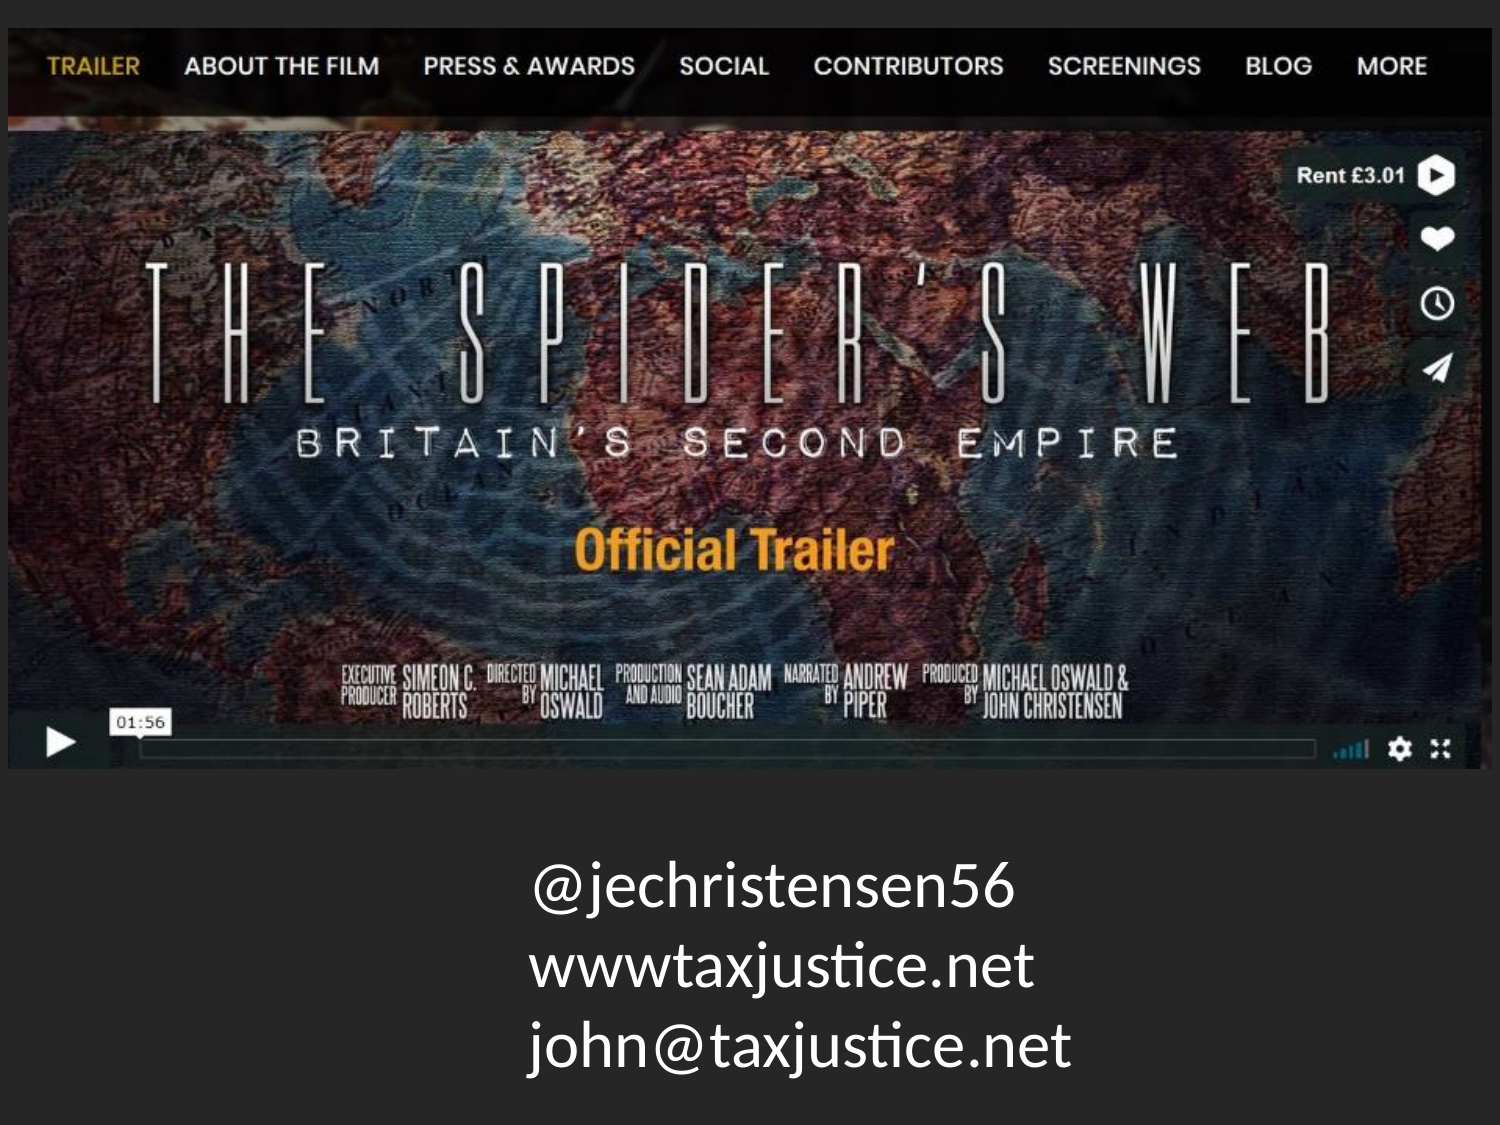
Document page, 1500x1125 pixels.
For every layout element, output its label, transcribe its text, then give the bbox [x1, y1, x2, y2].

text_box @jechristensen56 wwwtaxjustice.net john@taxjustice.net [514, 777, 1130, 1125]
picture [8, 27, 1492, 769]
